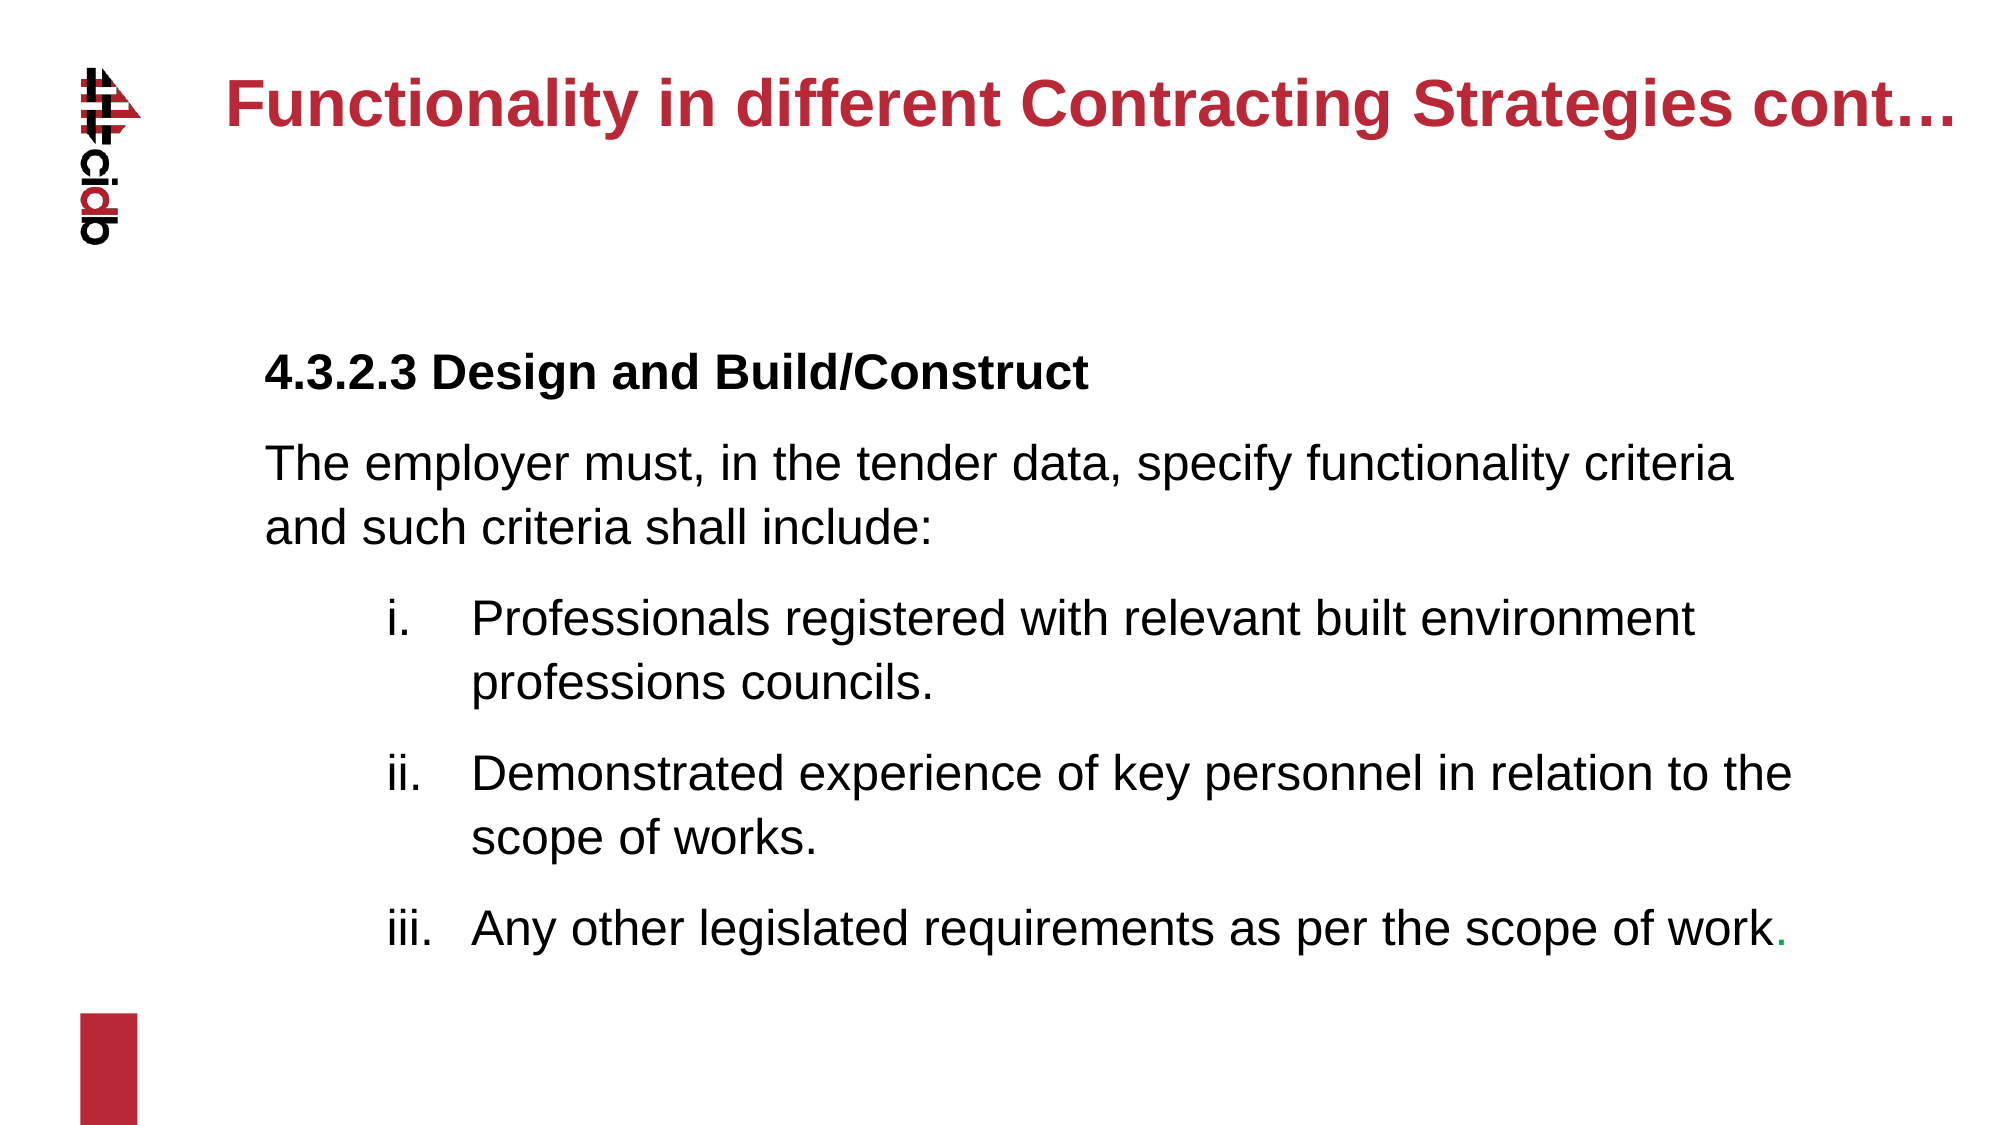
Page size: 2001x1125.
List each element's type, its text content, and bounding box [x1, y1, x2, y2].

picture [70, 60, 148, 253]
title Functionality in different Contracting Strategies cont… [225, 0, 1963, 283]
text_box 4.3.2.3 Design and Build/Construct The employer must, in the tender data, specify functionality criteria and such criteria shall include: Professionals registered with relevant built environment professions councils. Demonstrated experience of key personnel in relation to the scope of works. Any other legislated requirements as per the scope of work. [249, 251, 1813, 997]
